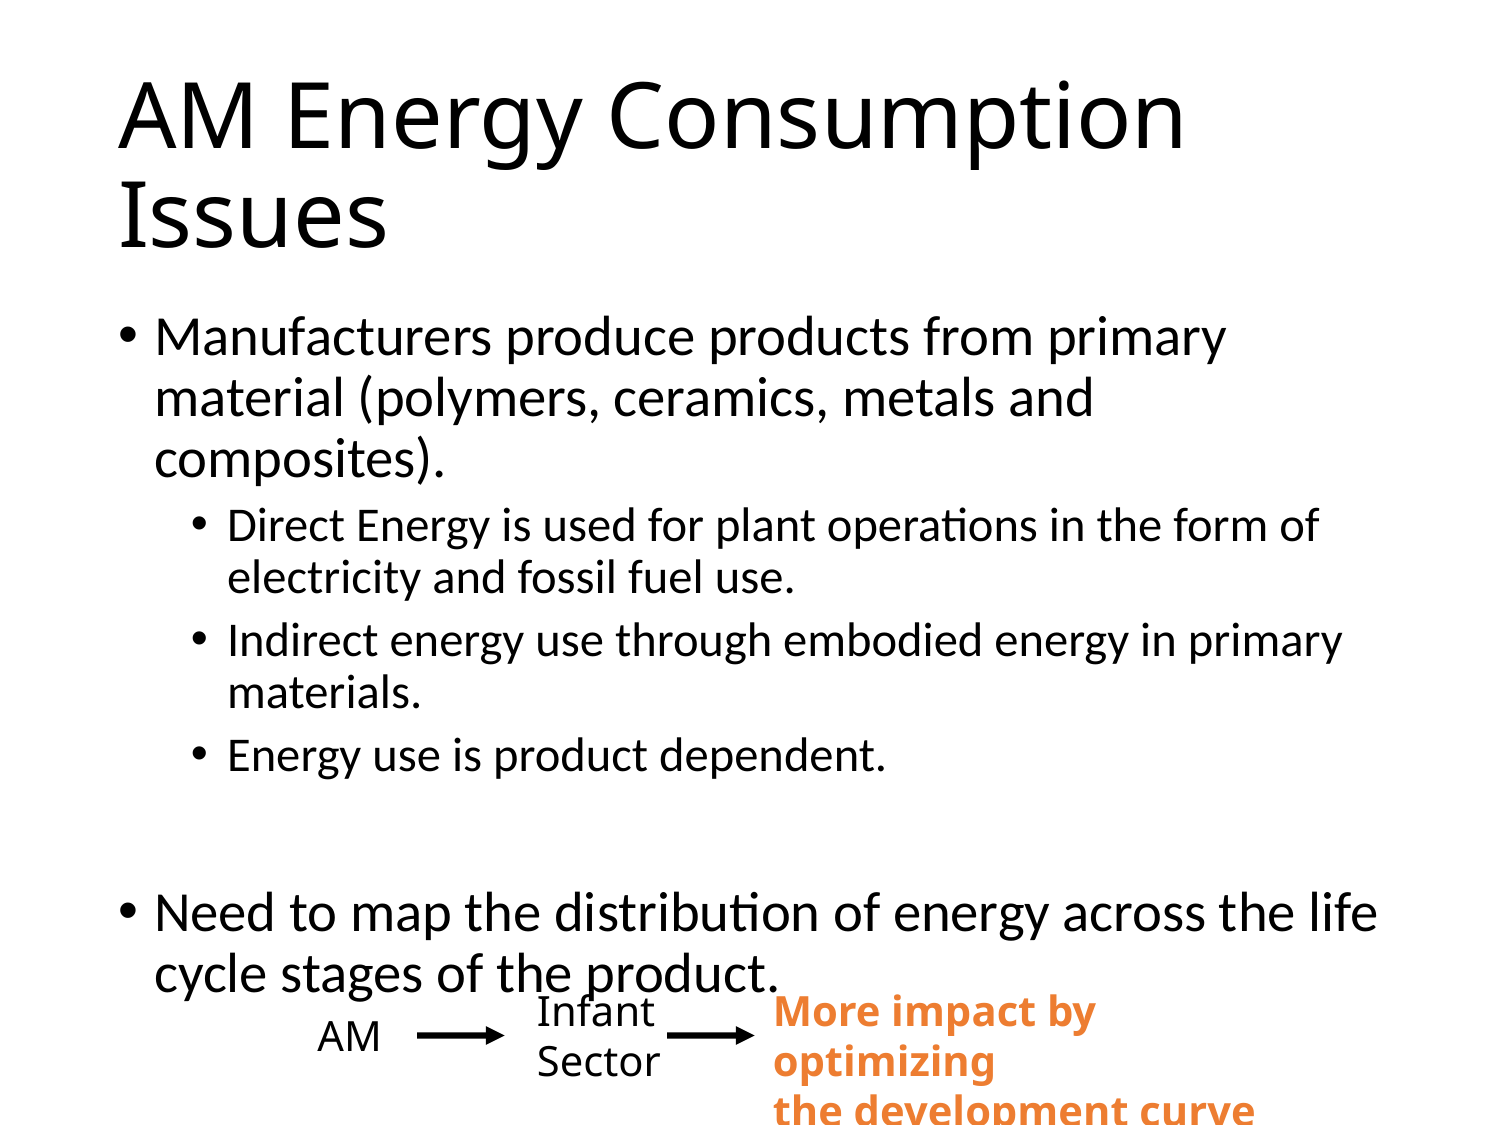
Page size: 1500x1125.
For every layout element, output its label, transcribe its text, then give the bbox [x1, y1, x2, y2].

title AM Energy Consumption Issues [103, 59, 1397, 278]
text_box More impact by optimizing the development curve [758, 977, 1294, 1125]
list Manufacturers produce products from primary material (polymers, ceramics, metals and composites). Direct Energy is used for plant operations in the form of electricity and fossil fuel use. Indirect energy use through embodied energy in primary materials. Energy use is product dependent. Need to map the distribution of energy across the life cycle stages of the product. [103, 299, 1397, 1014]
text_box [667, 1029, 755, 1042]
text_box AM [302, 1002, 403, 1068]
text_box Infant Sector [522, 977, 698, 1093]
text_box [417, 1029, 505, 1042]
